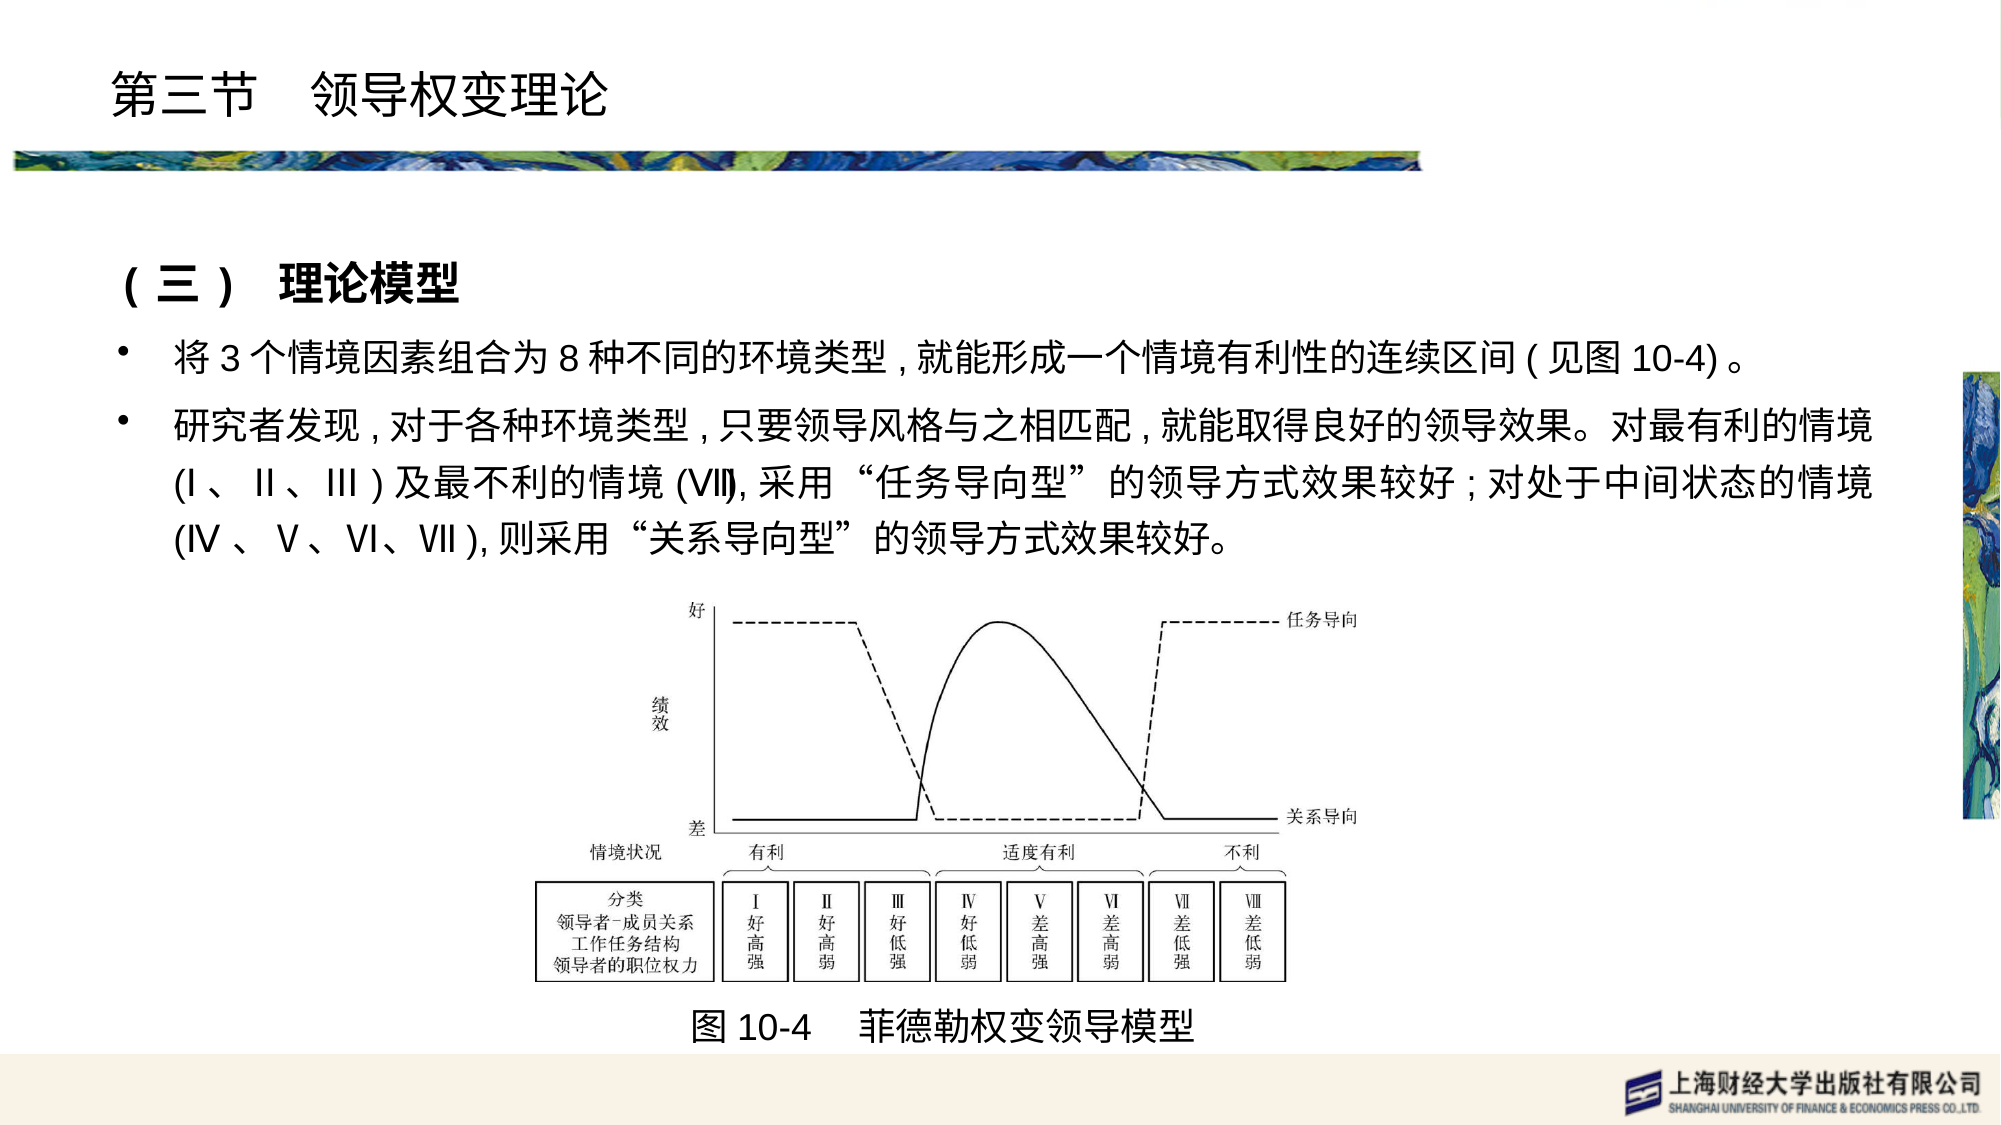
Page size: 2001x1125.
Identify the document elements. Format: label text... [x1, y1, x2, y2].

picture [0, 0, 2001, 1125]
text_box 图10-4 菲德勒权变领导模型 [507, 995, 1342, 1056]
list (三) 理论模型 将3个情境因素组合为8种不同的环境类型,就能形成一个情境有利性的连续区间(见图10-4)。 研究者发现,对于各种环境类型,只要领导风格与之相匹配,就能取得良好的领导效果。对最有利的情境(Ⅰ、Ⅱ、Ⅲ)及最不利的情境(Ⅷ),采用“任务导向型”的领导方式效果较好;对处于中间状态的情境(Ⅳ、Ⅴ、Ⅵ、Ⅶ),则采用“关系导向型”的领导方式效果较好。 [102, 233, 1898, 1032]
title 第三节 领导权变理论 [94, 42, 1451, 146]
